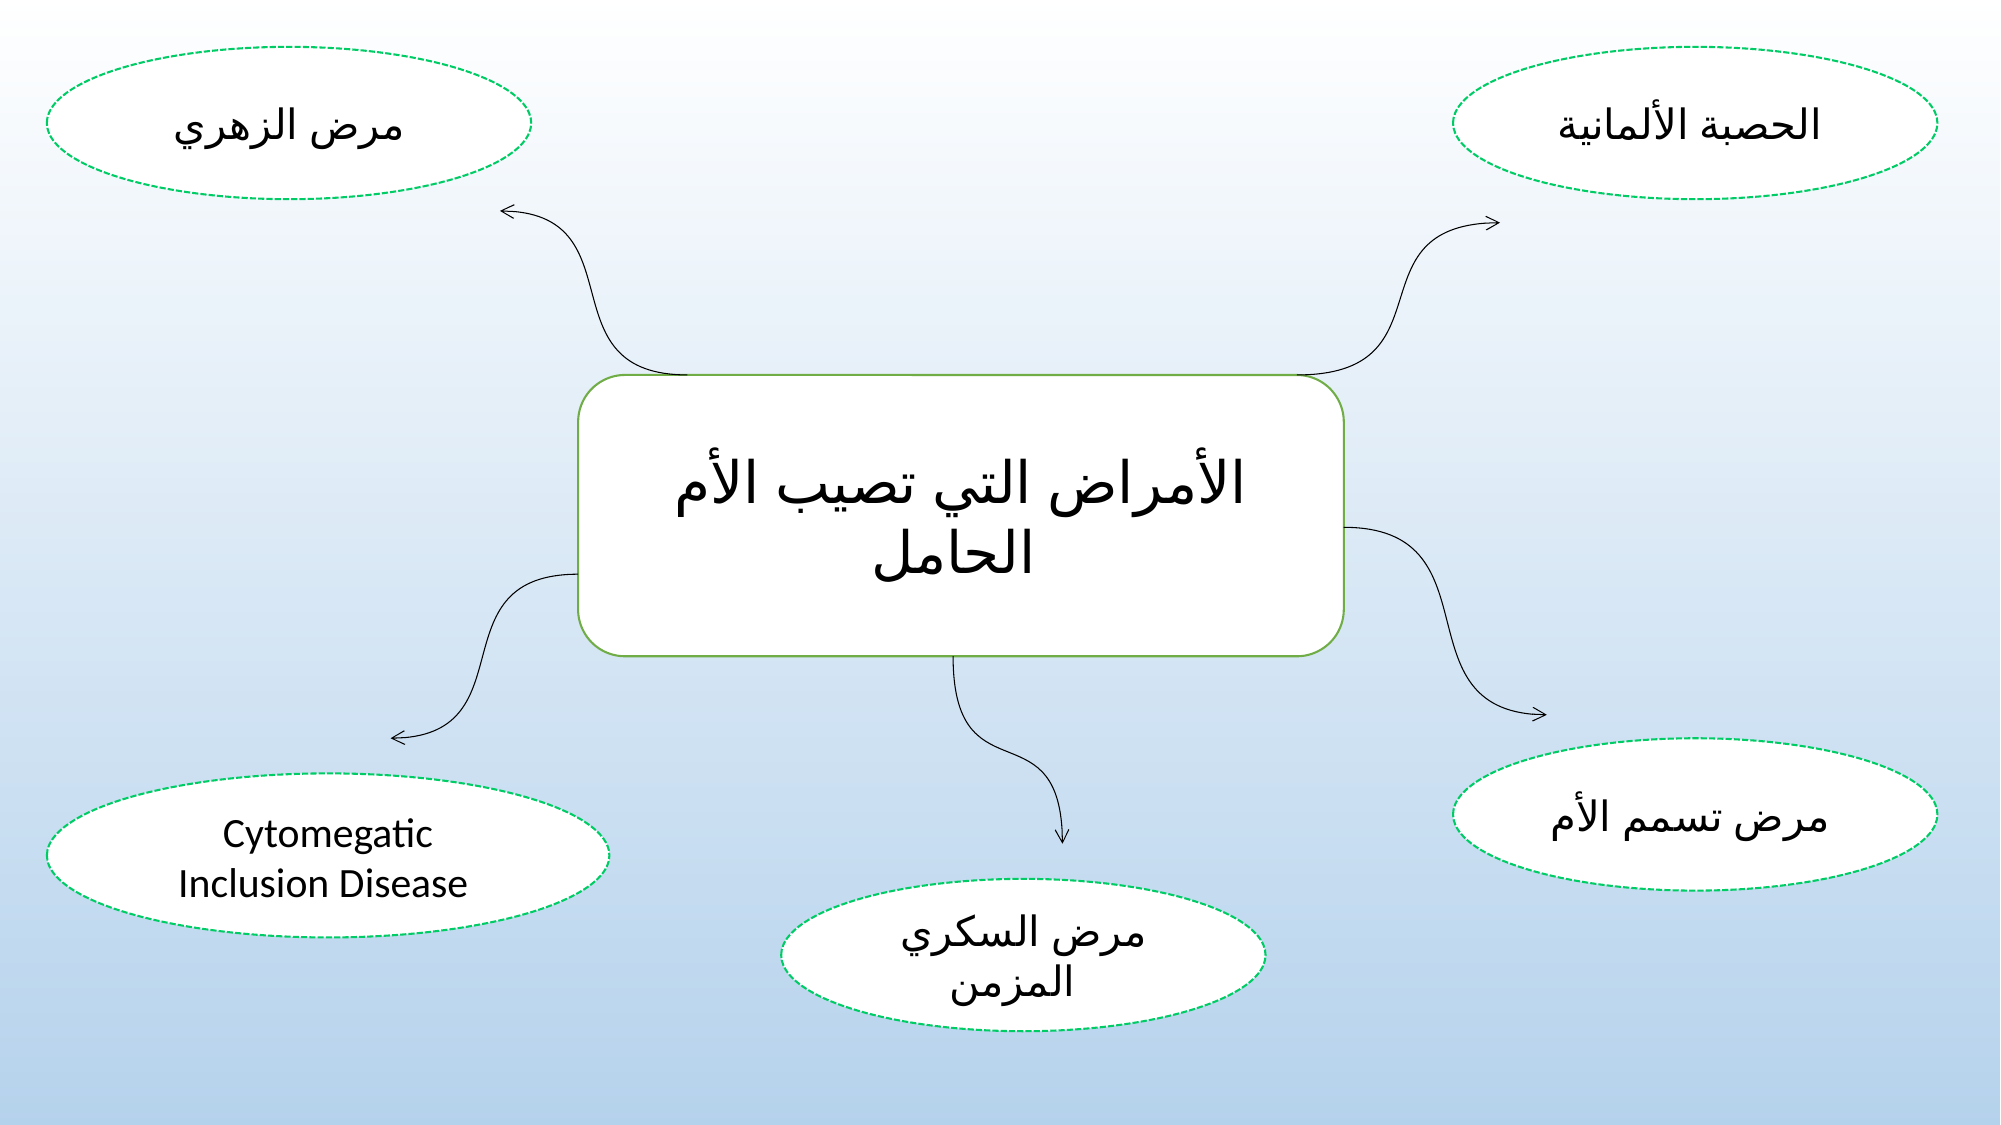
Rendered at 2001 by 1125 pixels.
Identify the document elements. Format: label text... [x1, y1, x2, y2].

text_box مرض تسمم الأم [1452, 737, 1939, 892]
text_box مرض الزهري [45, 45, 533, 201]
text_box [511, 199, 676, 387]
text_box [402, 562, 567, 750]
text_box Cytomegatic Inclusion Disease [45, 772, 611, 939]
text_box الحصبة الألمانية [1452, 45, 1939, 201]
text_box مرض السكري المزمن [780, 877, 1267, 1033]
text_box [1322, 197, 1475, 401]
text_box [1351, 519, 1540, 723]
text_box الأمراض التي تصيب الأم الحامل [577, 373, 1345, 658]
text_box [914, 695, 1102, 805]
